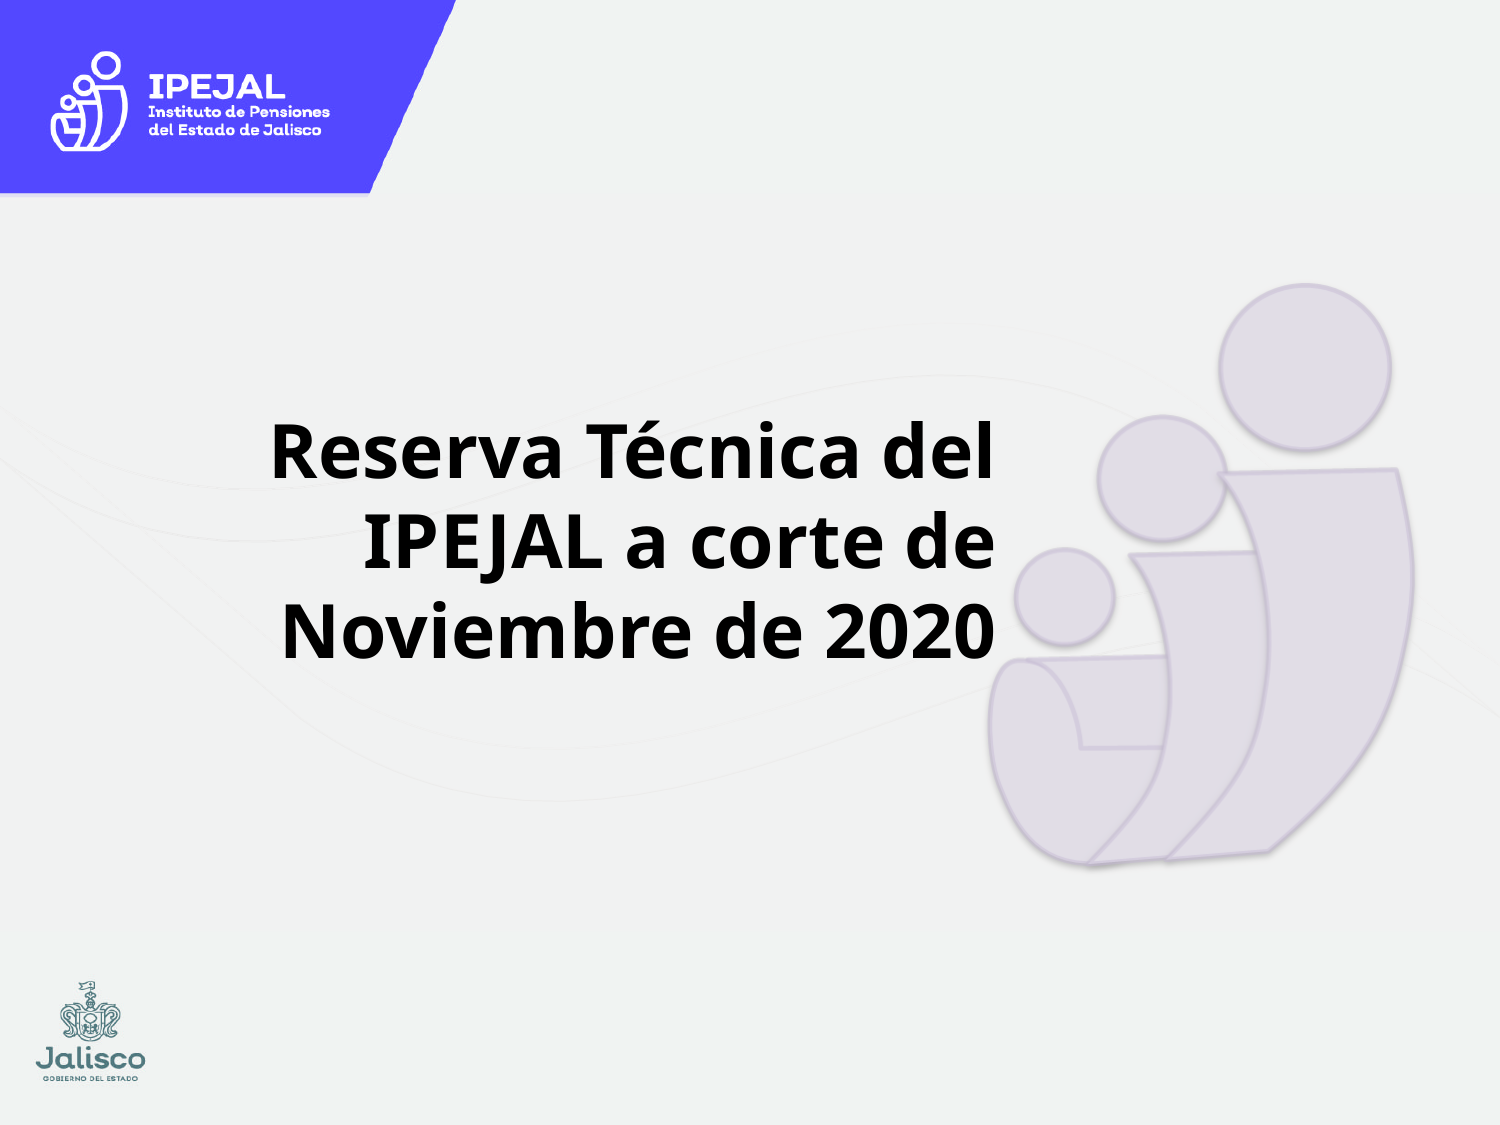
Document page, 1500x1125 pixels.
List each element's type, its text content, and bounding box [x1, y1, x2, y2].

picture [0, 932, 1500, 1125]
picture [0, 0, 1500, 193]
title Reserva Técnica del IPEJAL a corte de Noviembre de 2020 [19, 463, 1012, 705]
